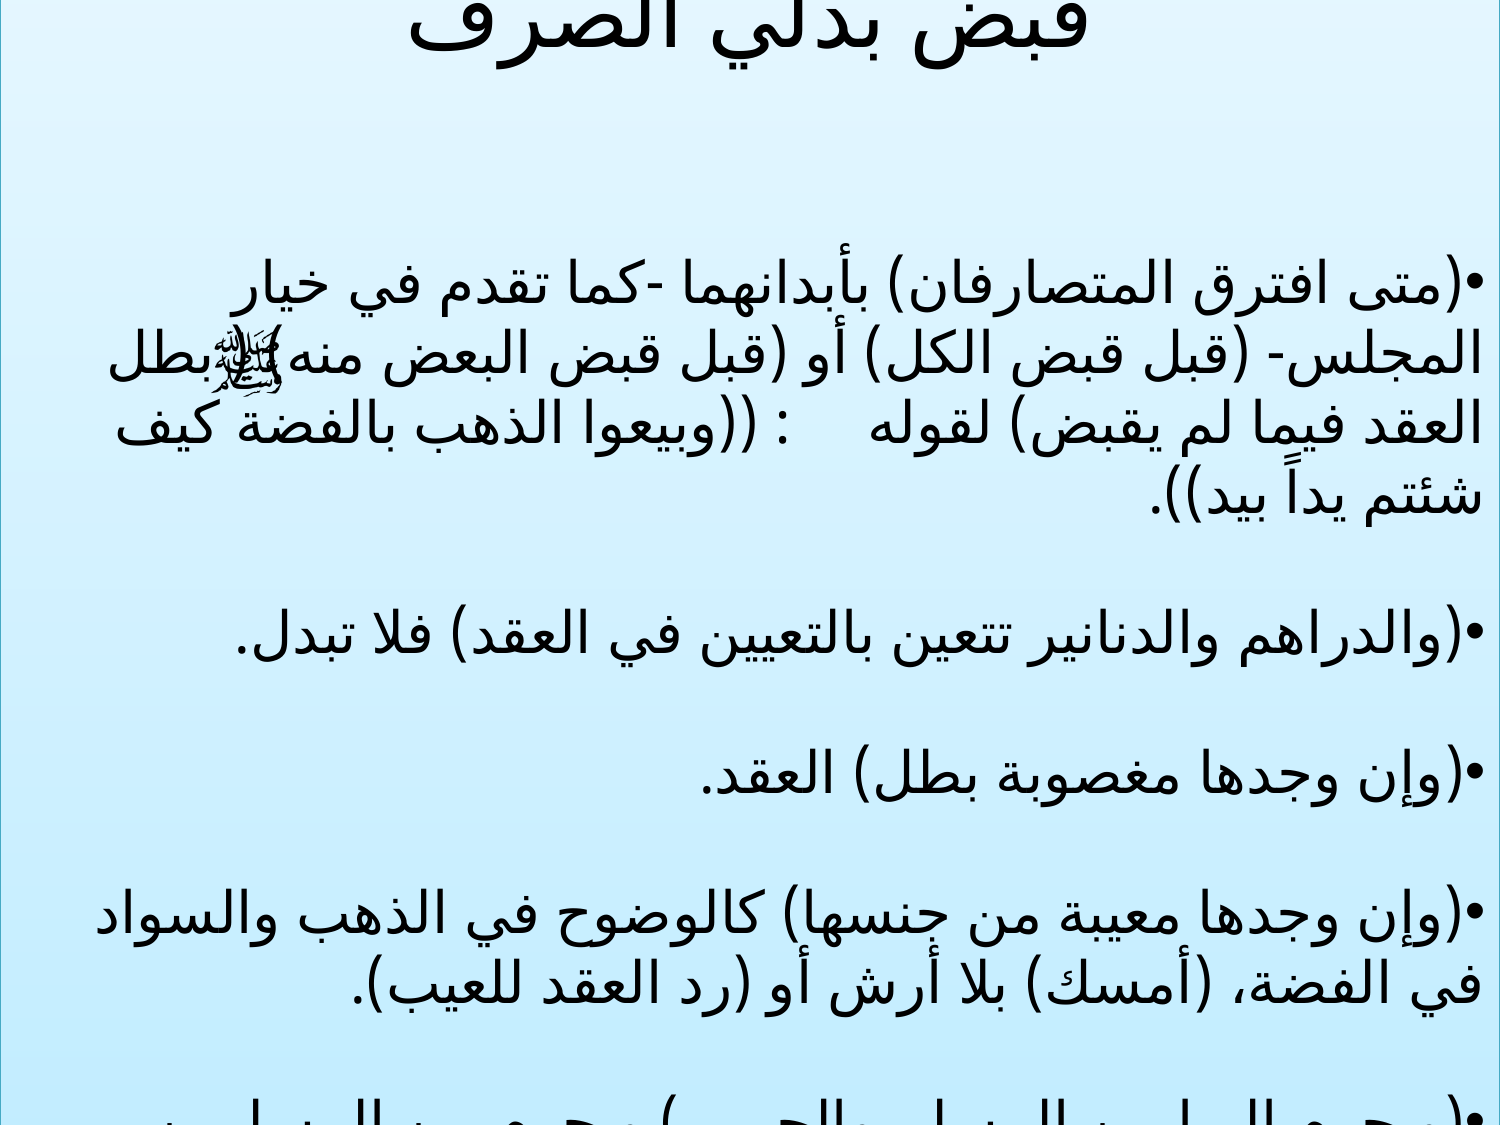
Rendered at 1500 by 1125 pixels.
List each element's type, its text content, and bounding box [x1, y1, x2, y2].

text_box قبض بدلي الصرف (متى افترق المتصارفان) بأبدانهما -كما تقدم في خيار المجلس- (قبل قبض الكل) أو (قبل قبض البعض منه) ( بطل العقد فيما لم يقبض) لقوله : ((وبيعوا الذهب بالفضة كيف شئتم يداً بيد)). (والدراهم والدنانير تتعين بالتعيين في العقد) فلا تبدل. (وإن وجدها مغصوبة بطل) العقد. (وإن وجدها معيبة من جنسها) كالوضوح في الذهب والسواد في الفضة، (أمسك) بلا أرش أو (رد العقد للعيب). (ويحرم الربا بين المسلم والحربي) ويحرم بين المسلمين مطلقا (بدار إسلام أو حرب). [0, 0, 1500, 1125]
picture [210, 327, 283, 399]
